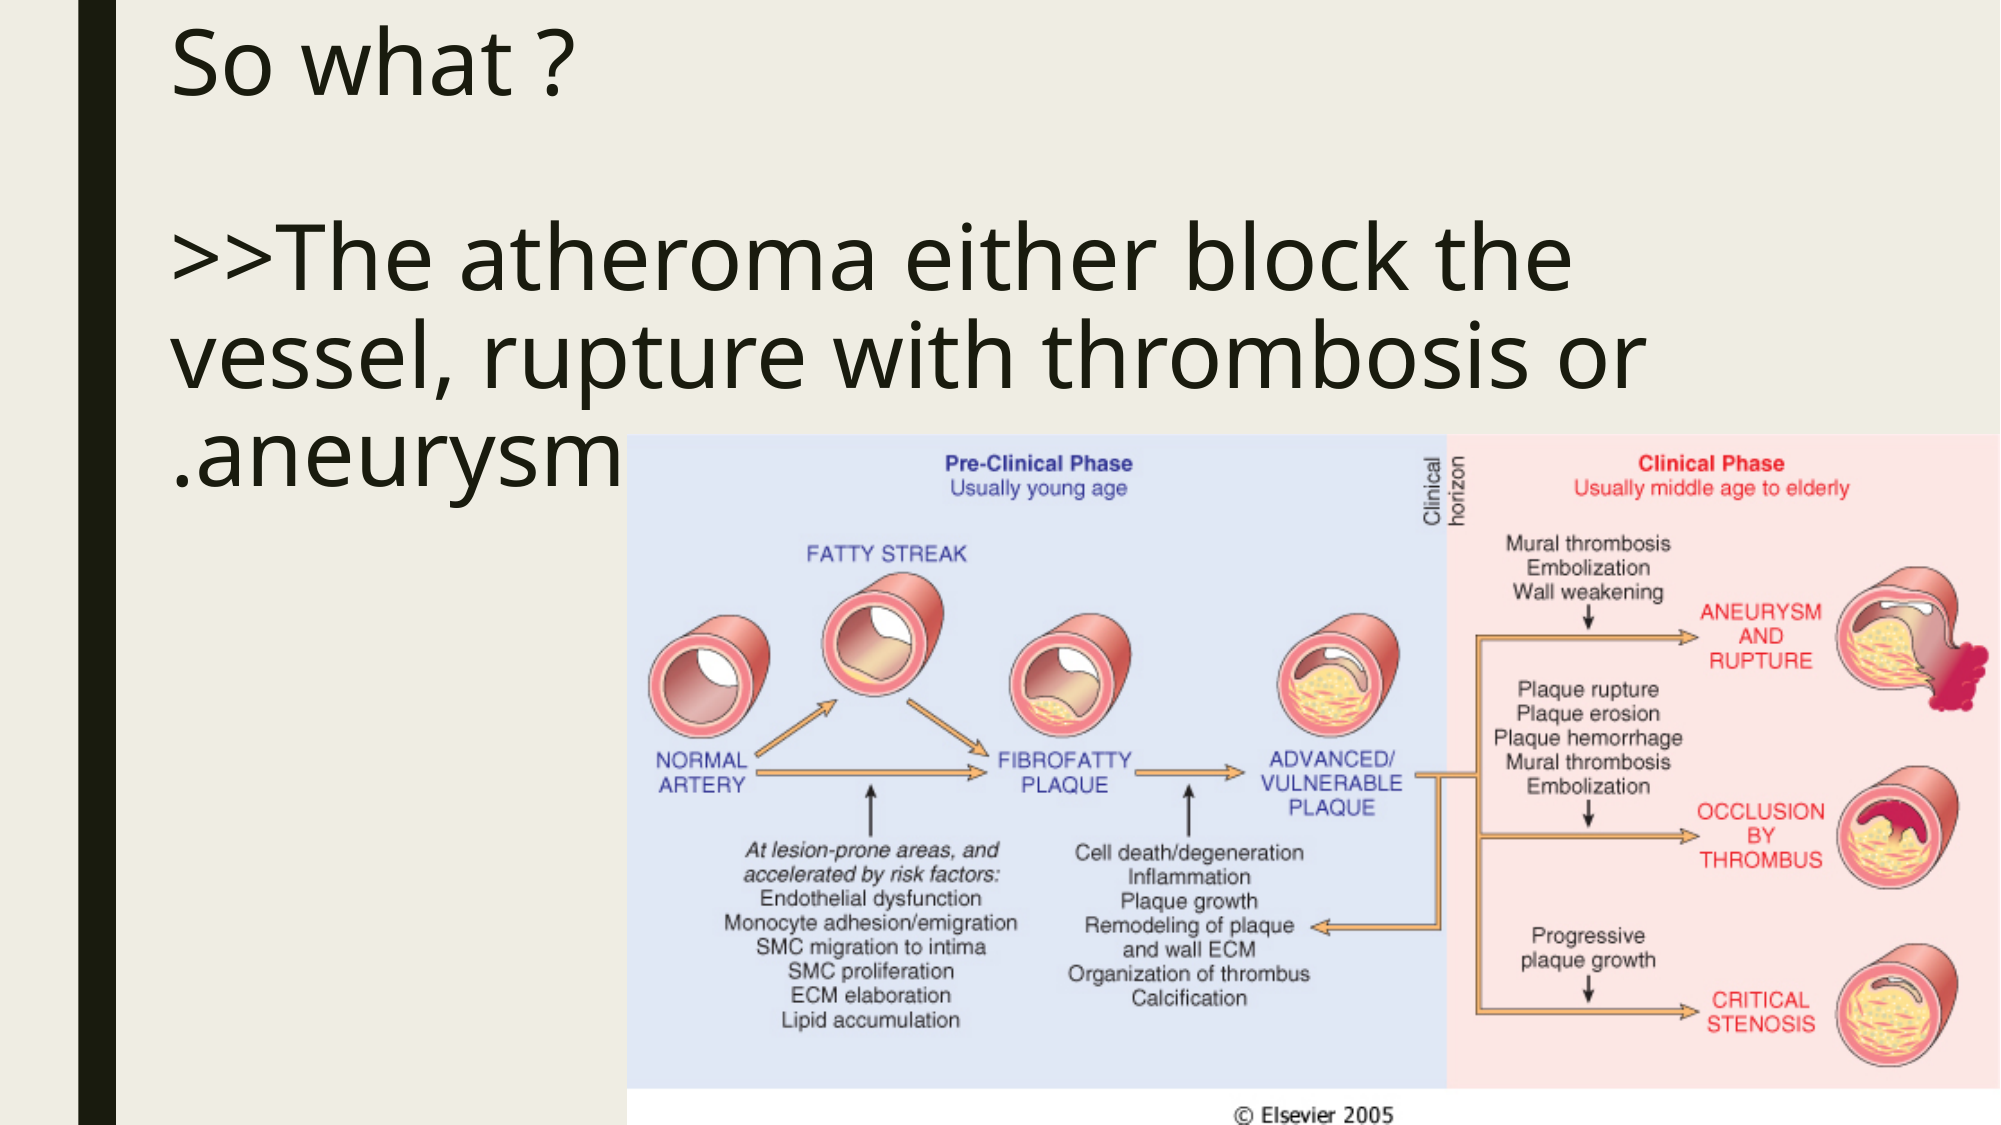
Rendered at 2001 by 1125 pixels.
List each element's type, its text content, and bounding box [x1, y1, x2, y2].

title So what ? >>The atheroma either block the vessel, rupture with thrombosis or aneurysm. [155, 9, 1731, 810]
picture [627, 434, 2000, 1125]
